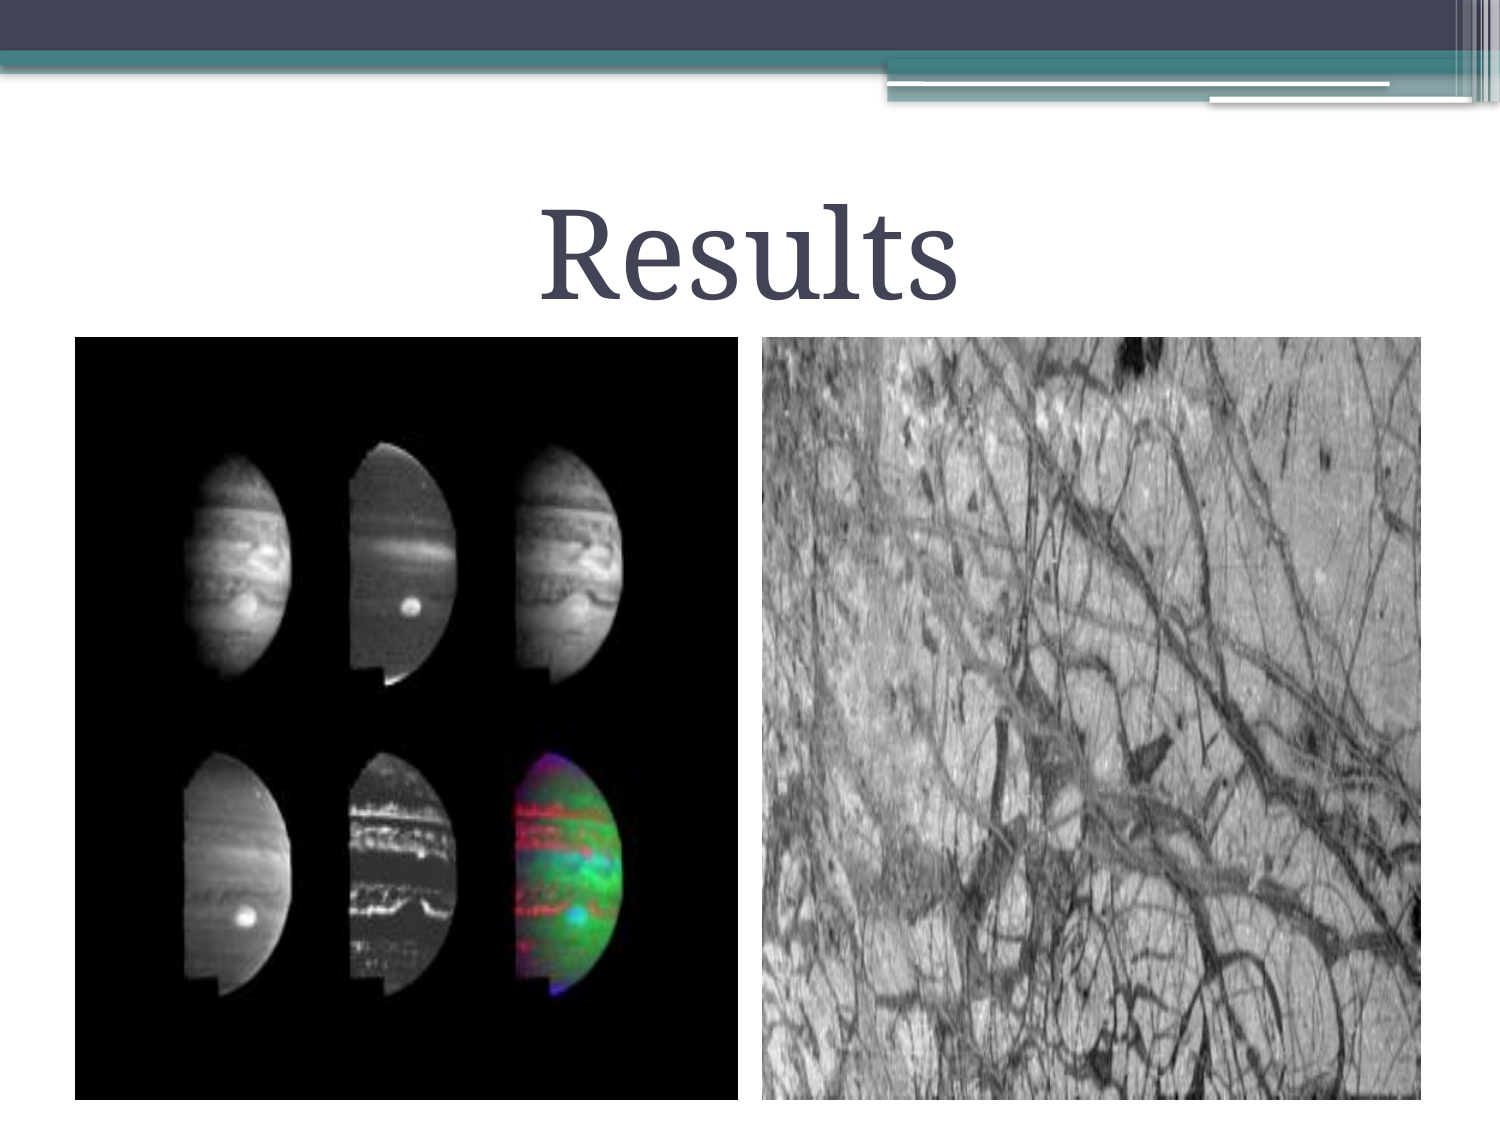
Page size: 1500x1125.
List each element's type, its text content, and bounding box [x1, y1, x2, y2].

title Results [75, 162, 1425, 338]
picture [74, 337, 738, 1101]
picture [762, 337, 1421, 1101]
